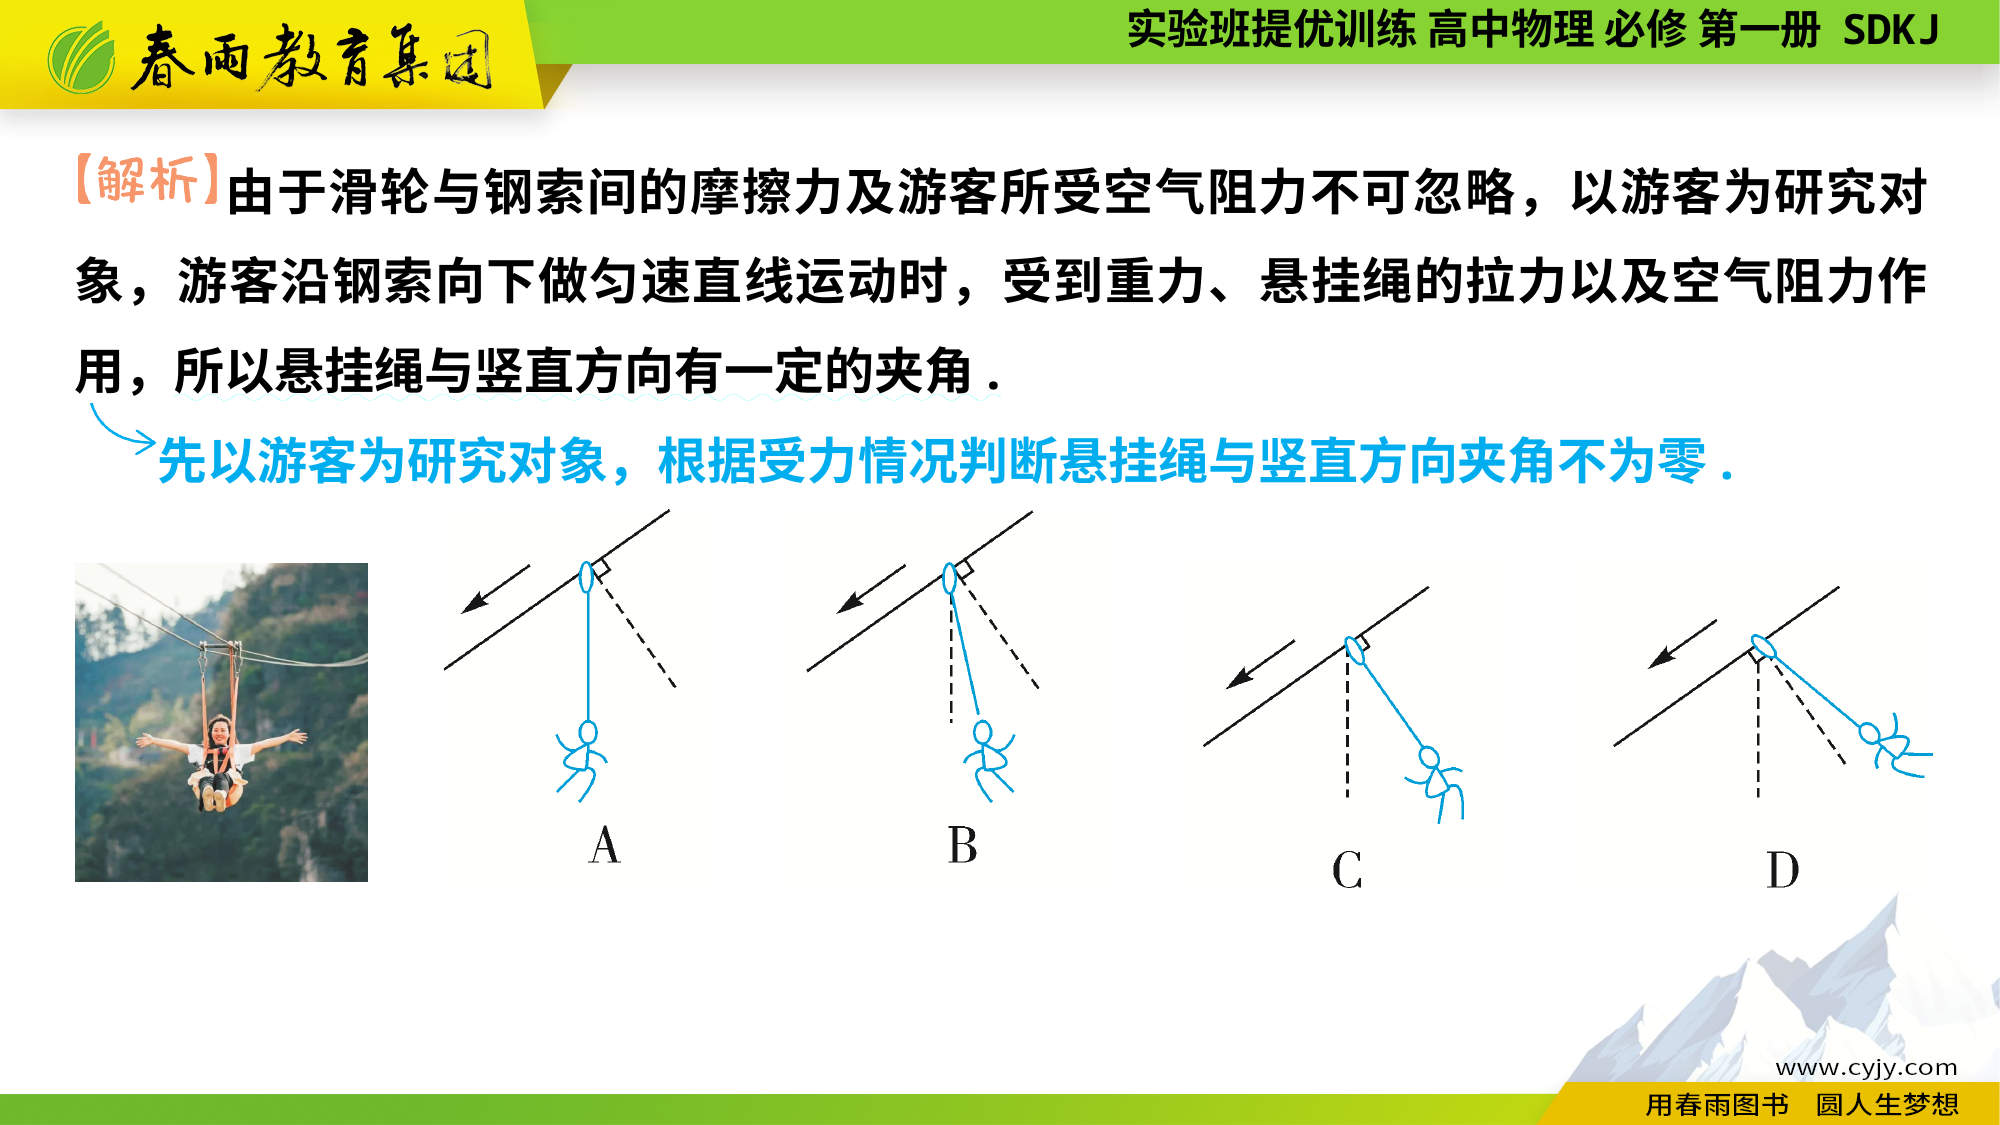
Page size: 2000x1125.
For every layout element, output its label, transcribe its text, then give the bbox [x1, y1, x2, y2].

list 由于滑轮与钢索间的摩擦力及游客所受空气阻力不可忽略，以游客为研究对象，游客沿钢索向下做匀速直线运动时，受到重力、悬挂绳的拉力以及空气阻力作用，所以悬挂绳与竖直方向有一定的夹角. 先以游客为研究对象，根据受力情况判断悬挂绳与竖直方向夹角不为零. [59, 122, 1944, 502]
picture [0, 0, 2000, 1125]
